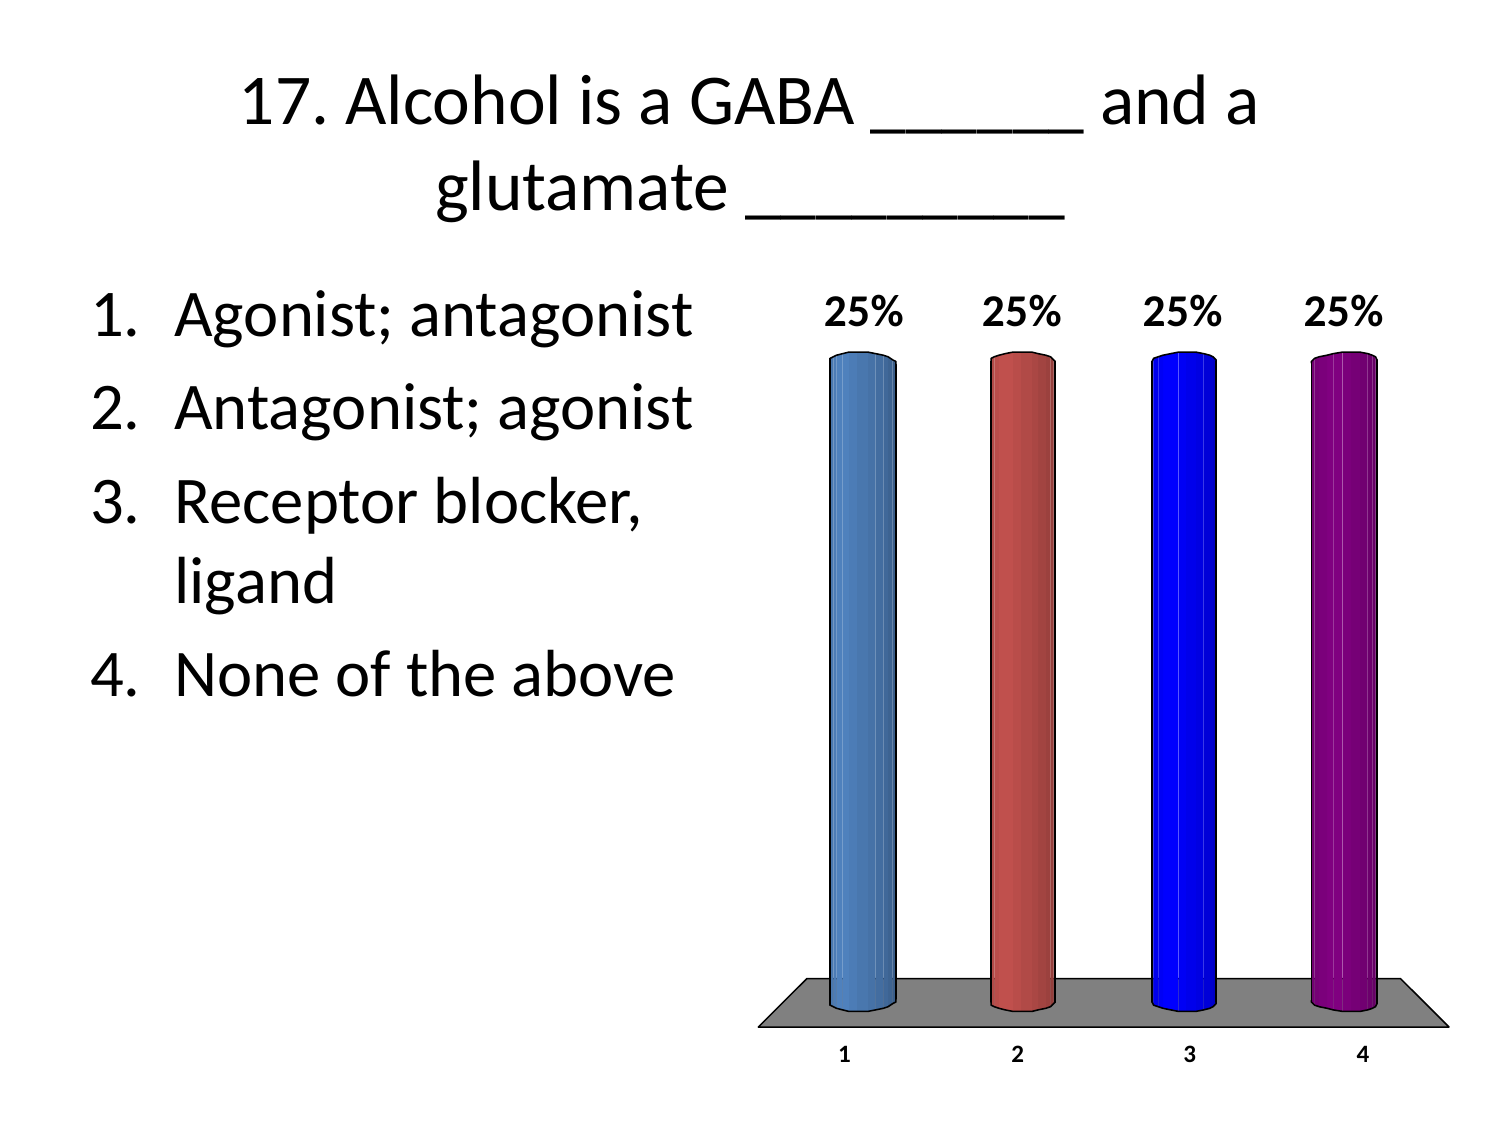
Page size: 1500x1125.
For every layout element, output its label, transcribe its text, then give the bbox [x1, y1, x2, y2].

list Agonist; antagonist Antagonist; agonist Receptor blocker, ligand None of the above [75, 262, 750, 1005]
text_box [739, 270, 1490, 1115]
title 17. Alcohol is a GABA ______ and a glutamate _________ [75, 45, 1425, 233]
